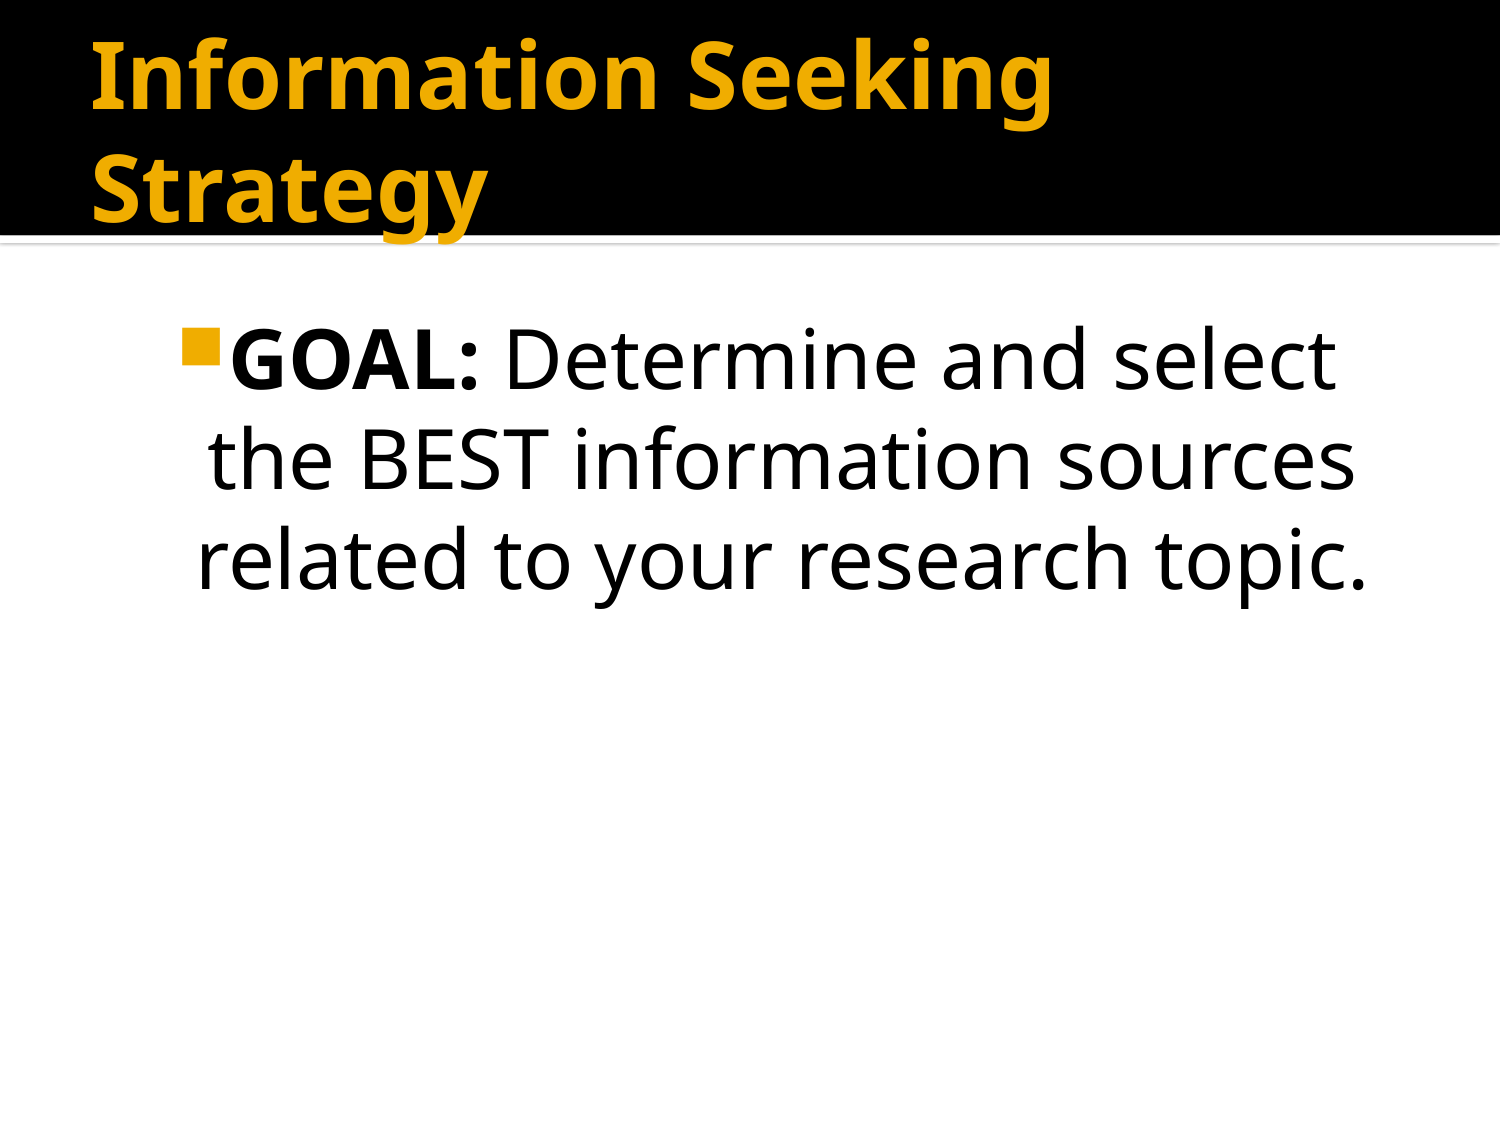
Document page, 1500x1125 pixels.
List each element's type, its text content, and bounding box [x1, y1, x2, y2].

title Information Seeking Strategy [75, 25, 1425, 231]
list GOAL: Determine and select the BEST information sources related to your research topic. [75, 291, 1425, 1050]
